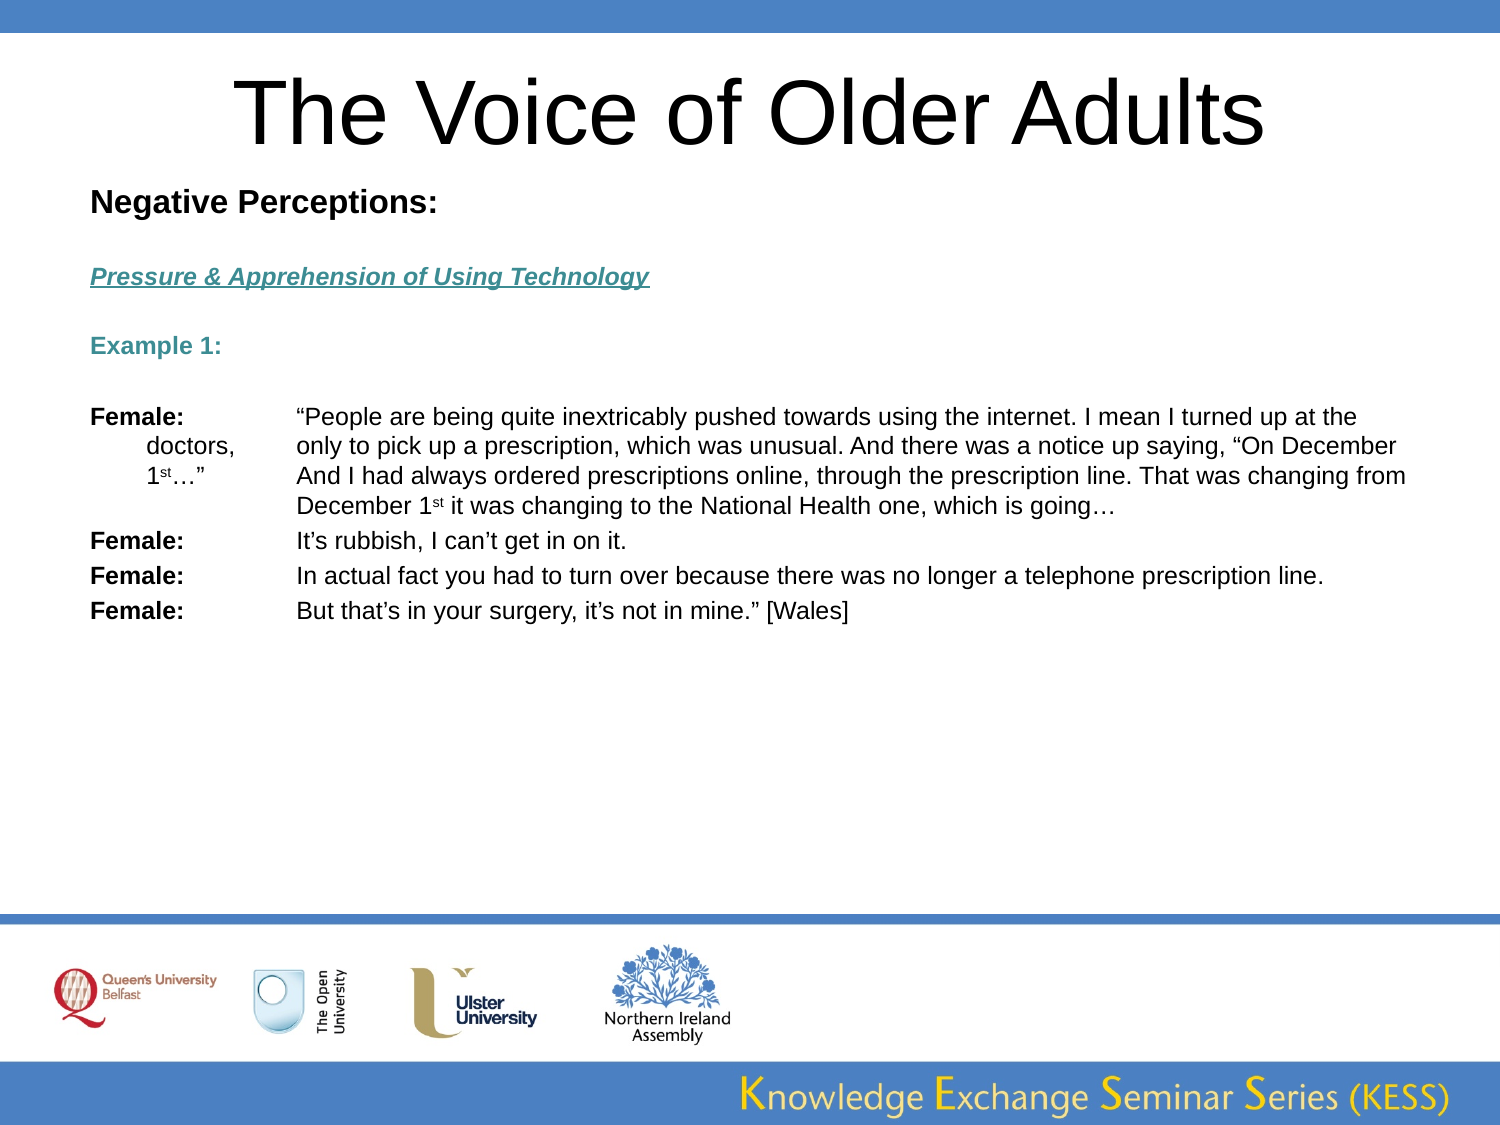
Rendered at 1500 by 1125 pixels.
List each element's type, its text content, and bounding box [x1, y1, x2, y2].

picture [0, 0, 1500, 33]
picture [0, 914, 1500, 1125]
title The Voice of Older Adults [75, 45, 1425, 172]
list Negative Perceptions: Pressure & Apprehension of Using Technology Example 1: Female: “People are being quite inextricably pushed towards using the internet. I mean I turned up at the doctors, only to pick up a prescription, which was unusual. And there was a notice up saying, “On December 1st…” And I had always ordered prescriptions online, through the prescription line. That was changing from December 1st it was changing to the National Health one, which is going… Female: It’s rubbish, I can’t get in on it. Female: In actual fact you had to turn over because there was no longer a telephone prescription line. Female: But that’s in your surgery, it’s not in mine.” [Wales] [75, 172, 1425, 882]
